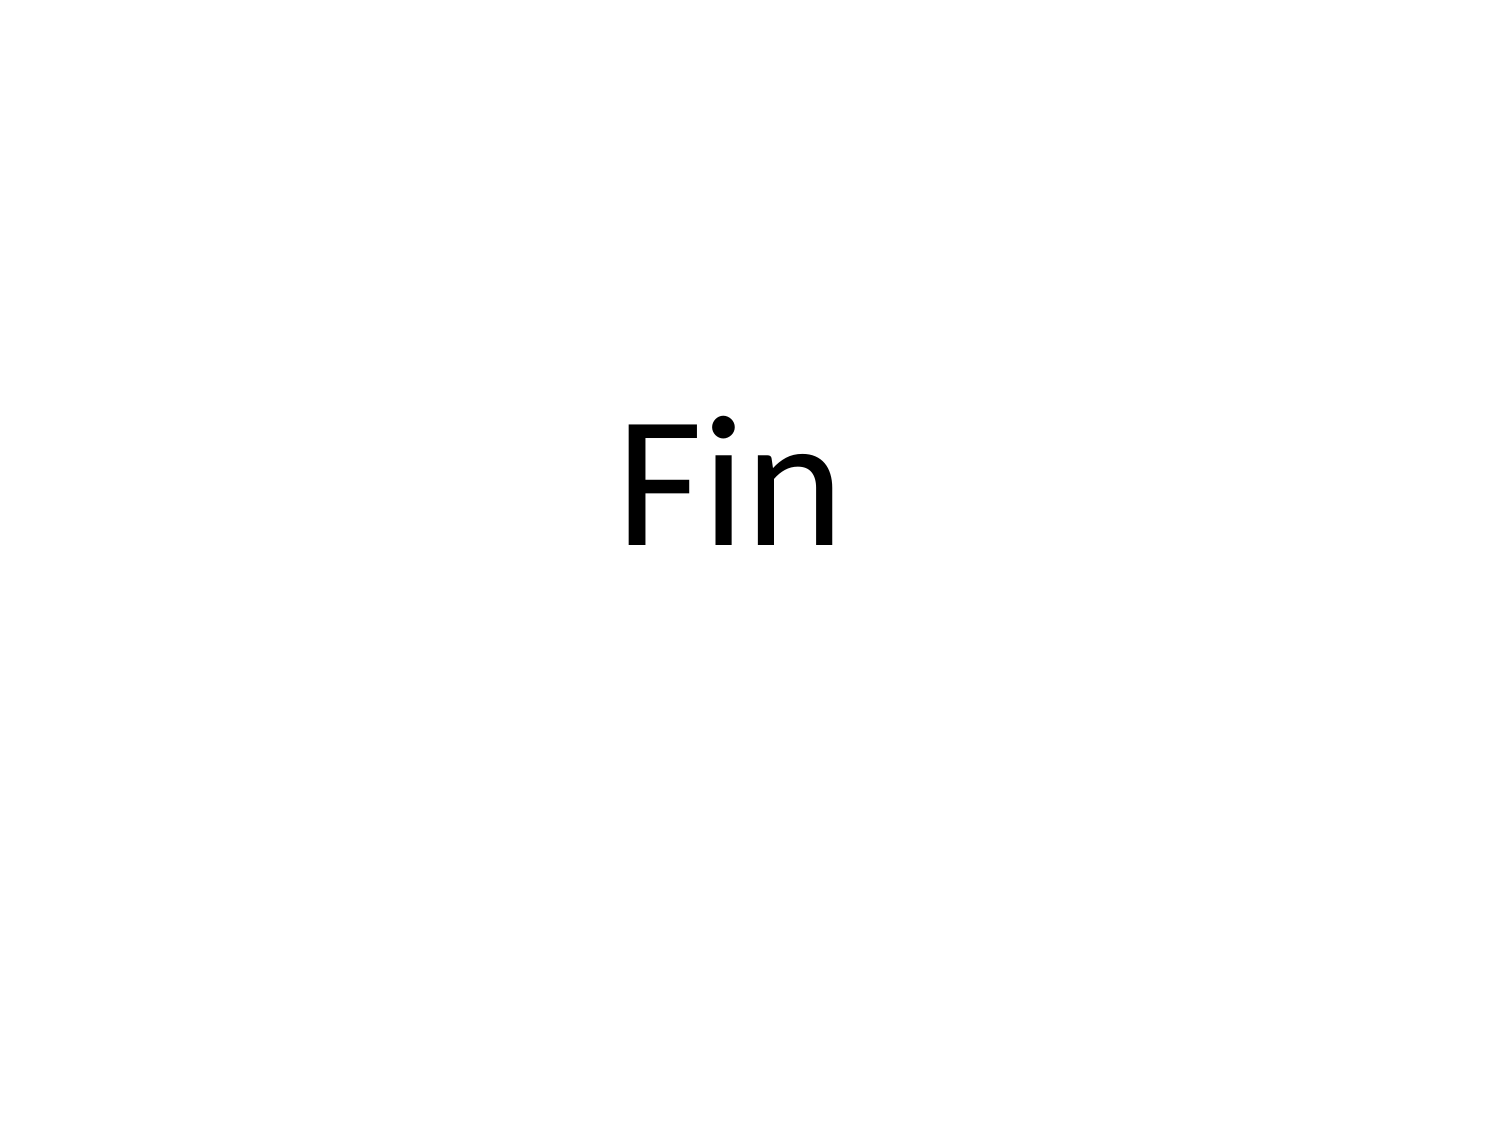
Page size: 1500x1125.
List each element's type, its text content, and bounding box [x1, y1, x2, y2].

title Fin [112, 349, 1388, 591]
